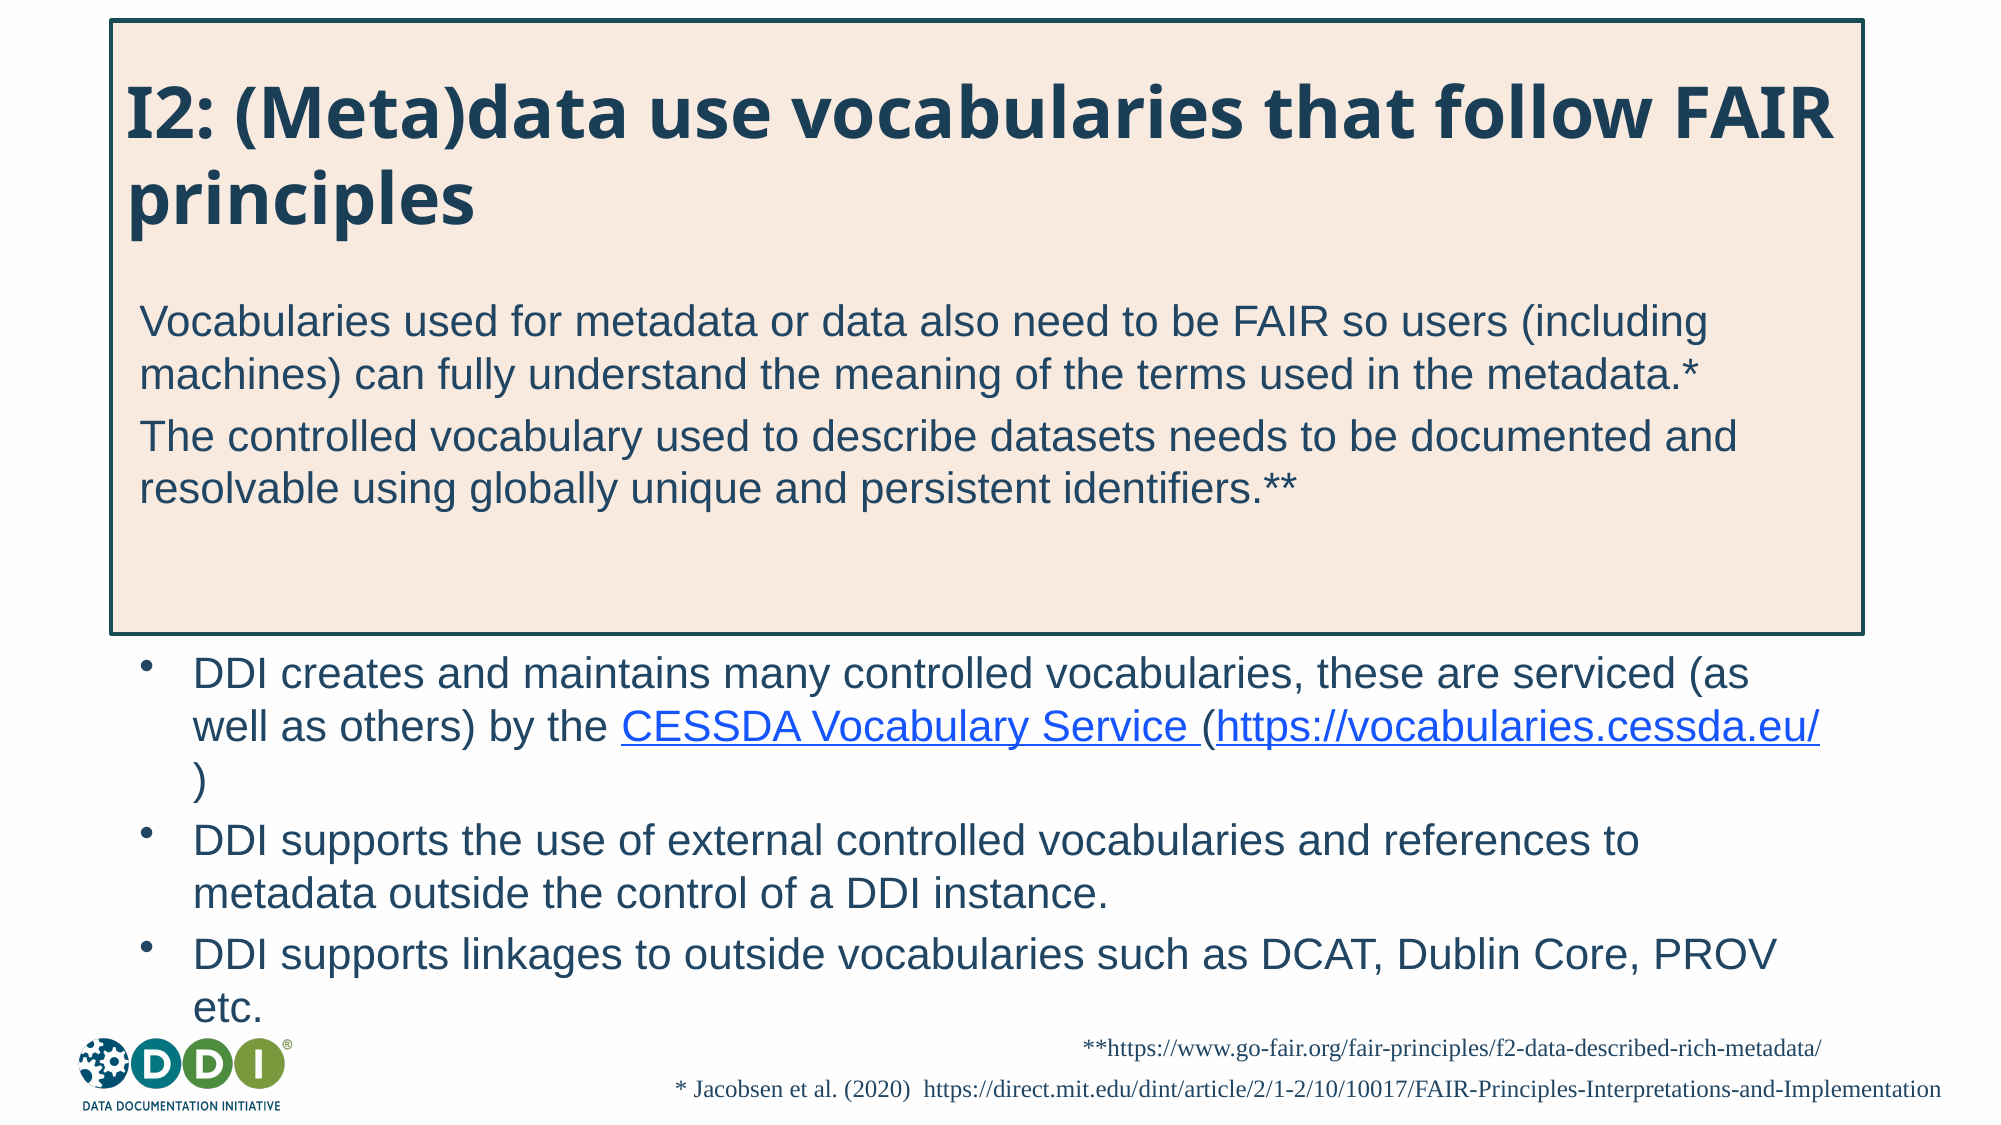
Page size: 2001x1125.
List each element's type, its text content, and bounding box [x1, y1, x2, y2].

text_box [109, 18, 1865, 636]
list Vocabularies used for metadata or data also need to be FAIR so users (including machines) can fully understand the meaning of the terms used in the metadata.* The controlled vocabulary used to describe datasets needs to be documented and resolvable using globally unique and persistent identifiers.** DDI creates and maintains many controlled vocabularies, these are serviced (as well as others) by the CESSDA Vocabulary Service (https://vocabularies.cessda.eu/) DDI supports the use of external controlled vocabularies and references to metadata outside the control of a DDI instance. DDI supports linkages to outside vocabularies such as DCAT, Dublin Core, PROV etc. [124, 285, 1850, 1049]
title I2: (Meta)data use vocabularies that follow FAIR principles [111, 59, 1863, 247]
picture [65, 1032, 305, 1115]
text_box * Jacobsen et al. (2020) https://direct.mit.edu/dint/article/2/1-2/10/10017/FAIR-Principles-Interpretations-and-Implementation [660, 1065, 2000, 1110]
text_box **https://www.go-fair.org/fair-principles/f2-data-described-rich-metadata/ [1068, 1024, 2000, 1070]
